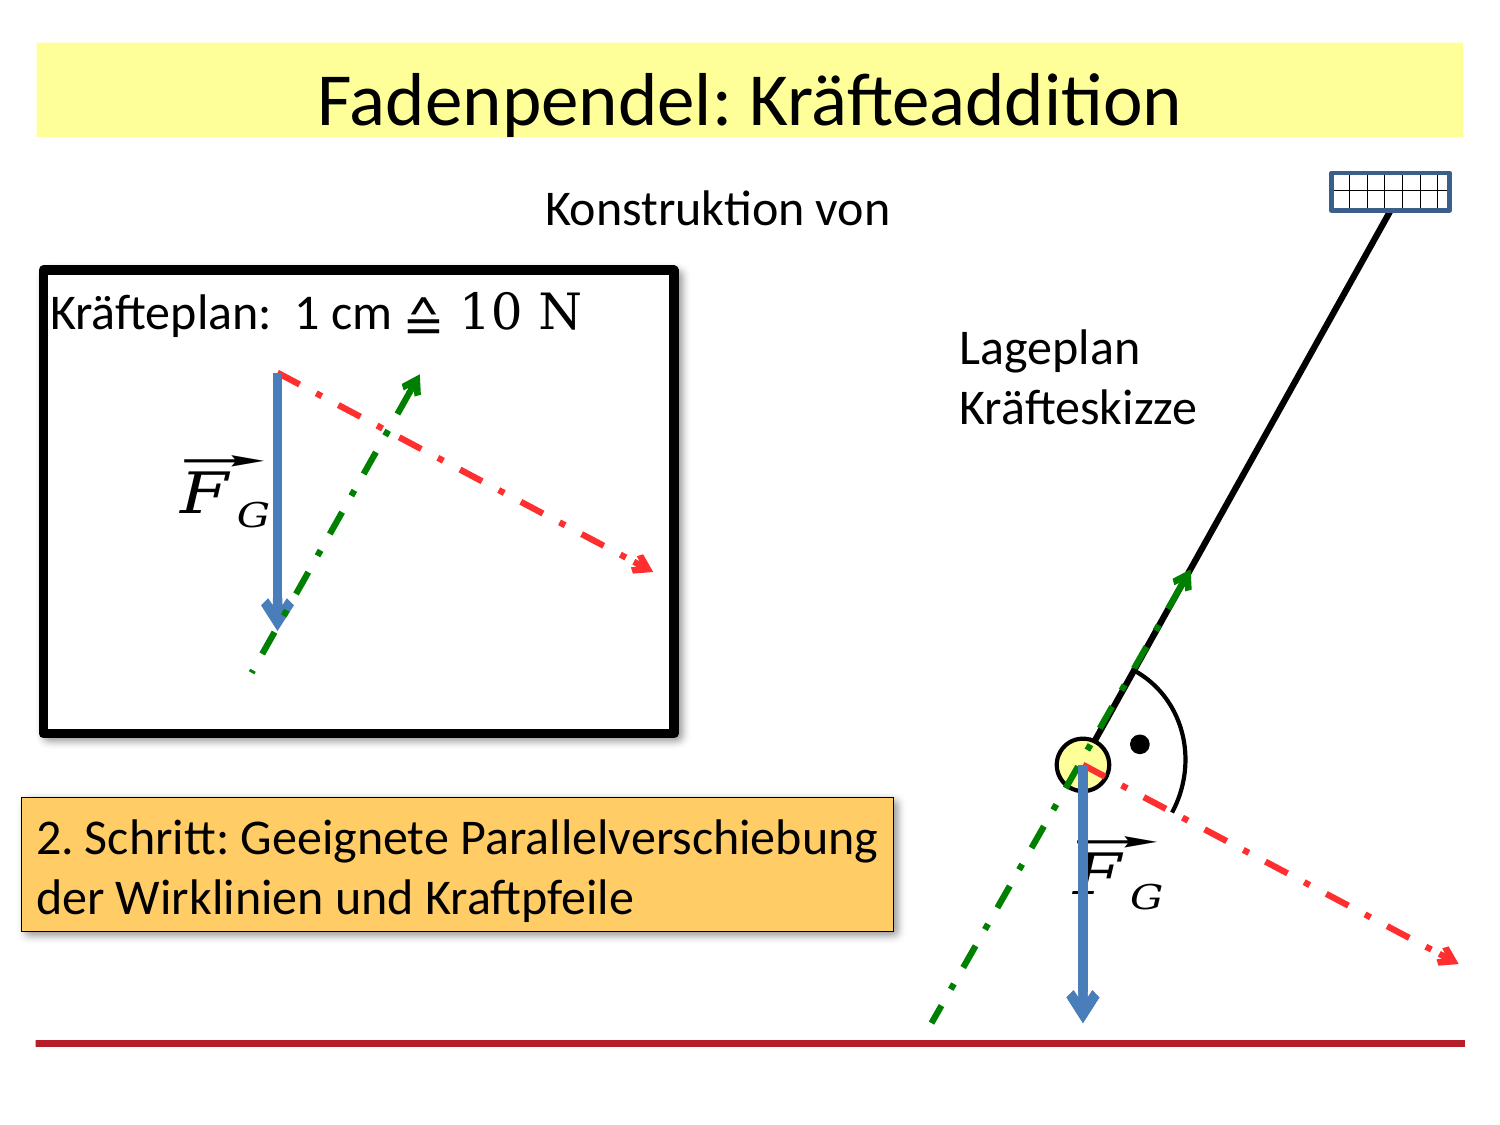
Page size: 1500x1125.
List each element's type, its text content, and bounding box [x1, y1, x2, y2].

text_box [981, 657, 1459, 965]
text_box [418, 372, 654, 573]
text_box 2. Schritt: Geeignete Parallelverschiebung der Wirklinien und Kraftpfeile [21, 797, 894, 932]
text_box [931, 569, 1191, 1024]
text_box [251, 374, 421, 674]
title Fadenpendel: Kräfteaddition [41, 42, 1459, 149]
text_box Lageplan Kräfteskizze [945, 306, 1051, 442]
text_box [1056, 172, 1450, 655]
text_box [41, 268, 676, 736]
text_box Kräfteplan: 1 cm ≙ 10 N [35, 272, 609, 348]
